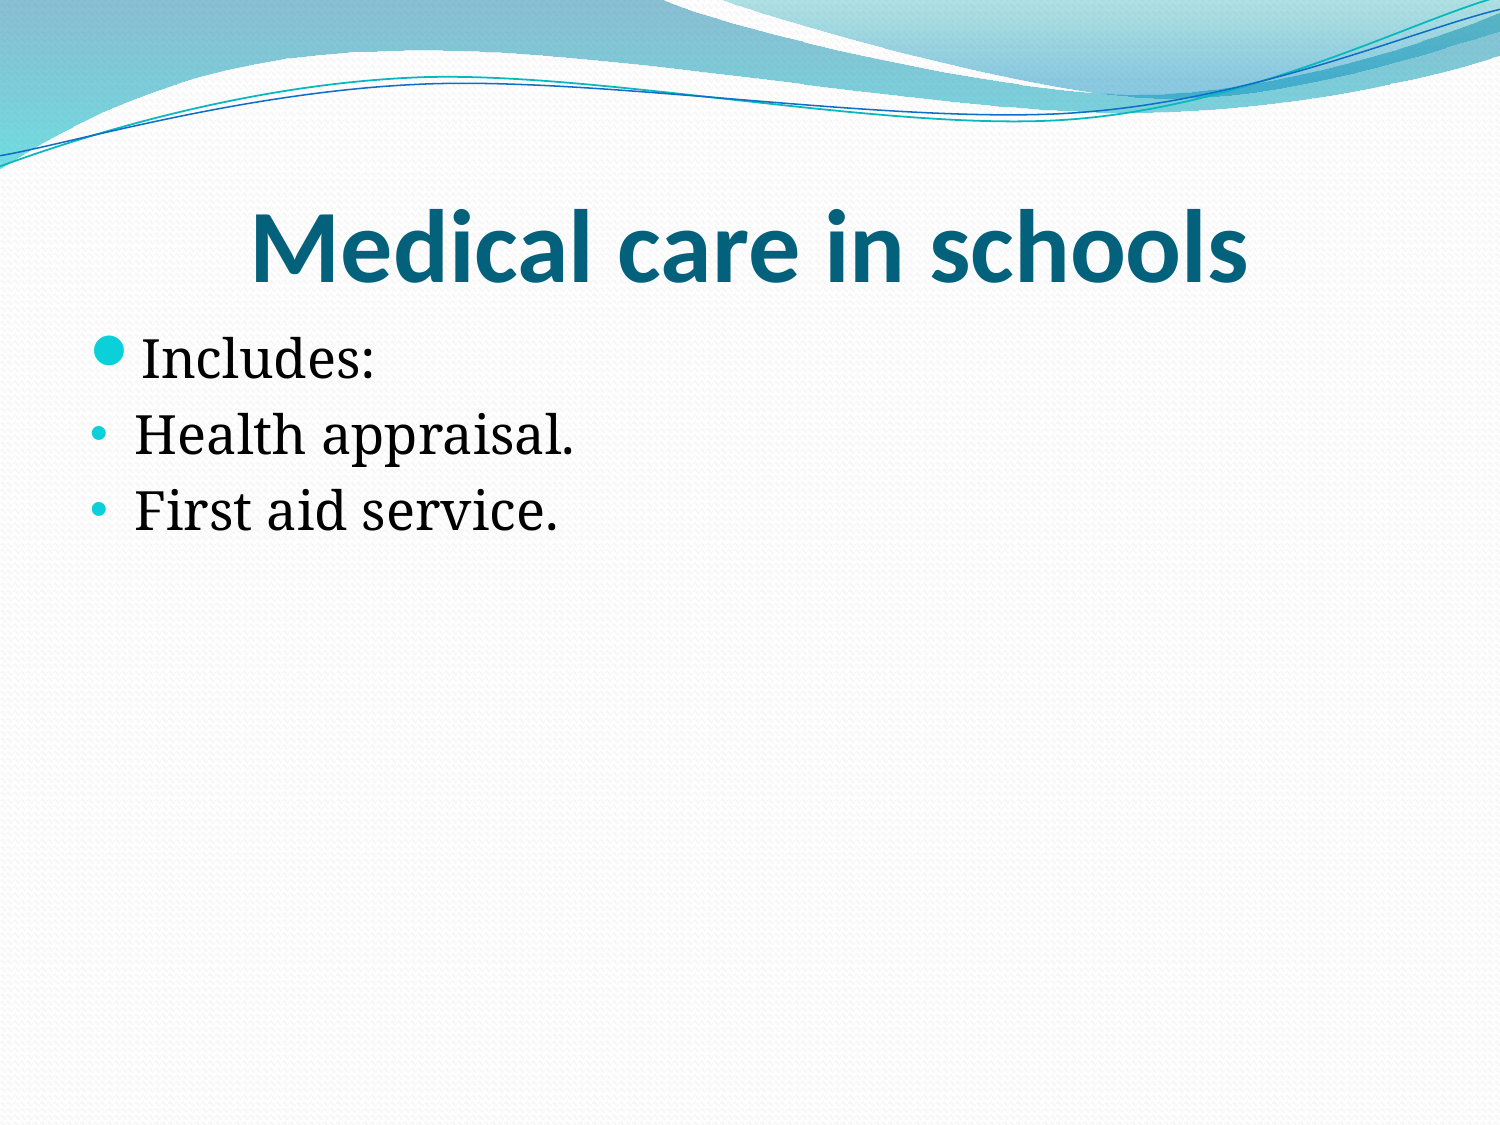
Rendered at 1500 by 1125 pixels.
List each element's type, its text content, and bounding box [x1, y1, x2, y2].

list Includes: Health appraisal. First aid service. [75, 317, 1425, 1038]
title Medical care in schools [75, 115, 1425, 303]
